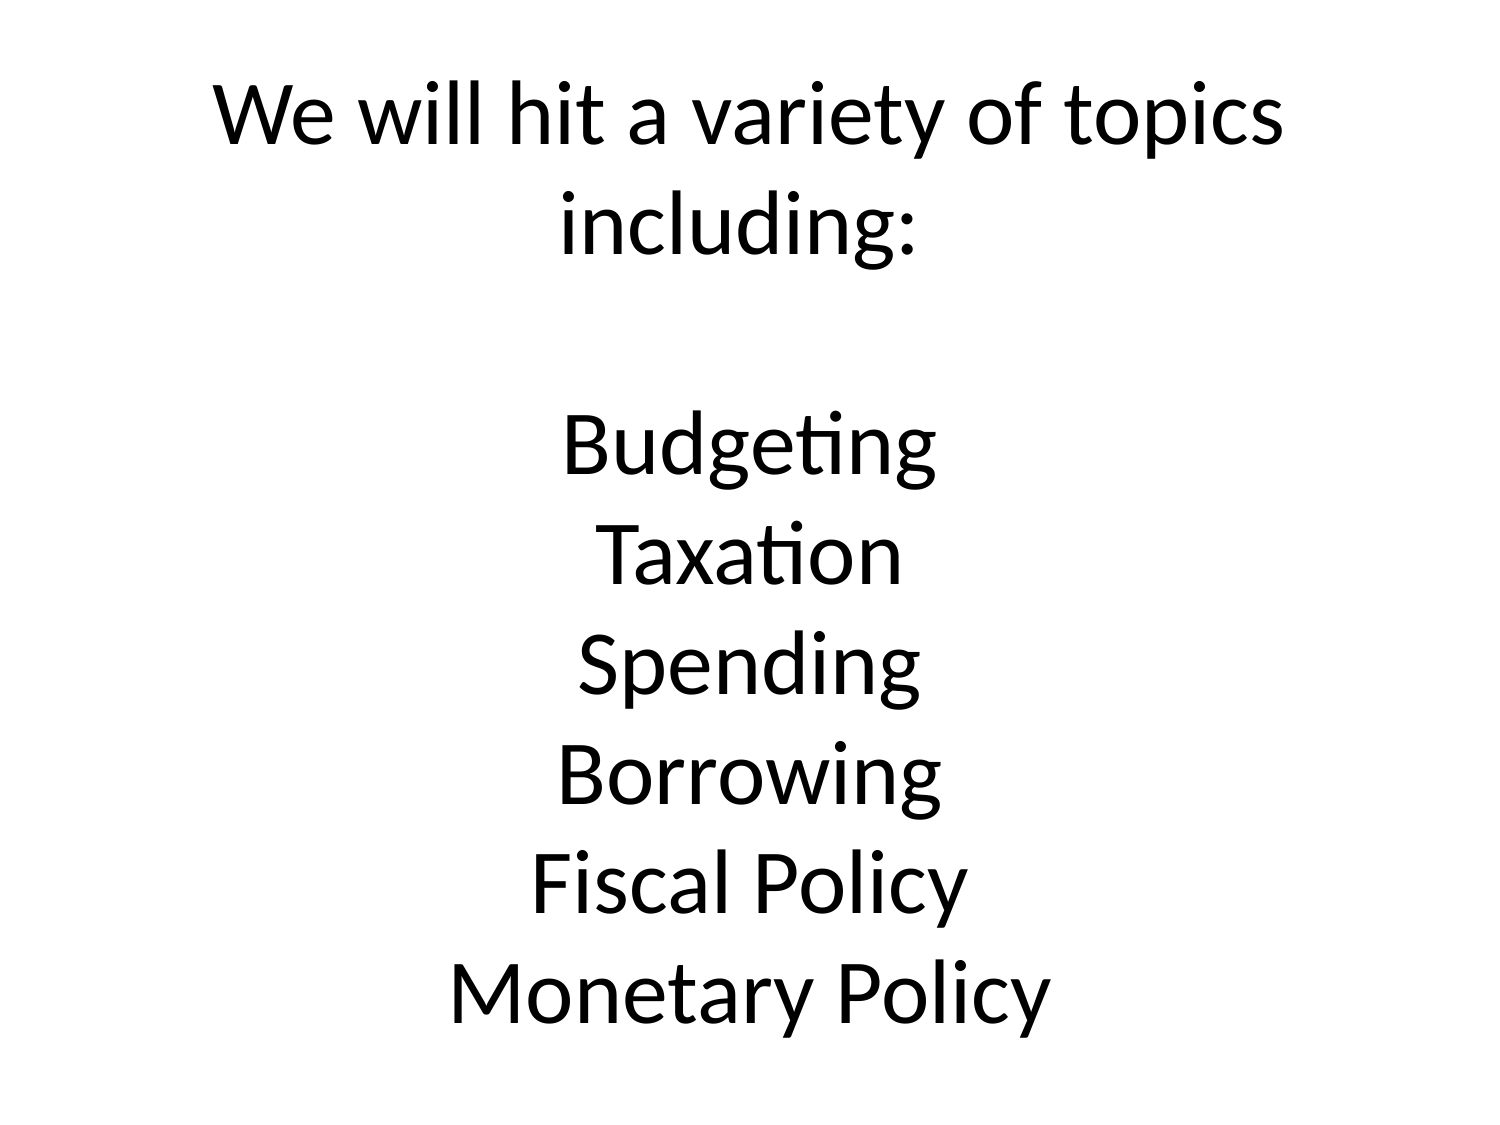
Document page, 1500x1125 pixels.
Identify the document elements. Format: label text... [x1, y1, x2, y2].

title We will hit a variety of topics including: Budgeting Taxation Spending Borrowing Fiscal Policy Monetary Policy [74, 44, 1426, 1051]
